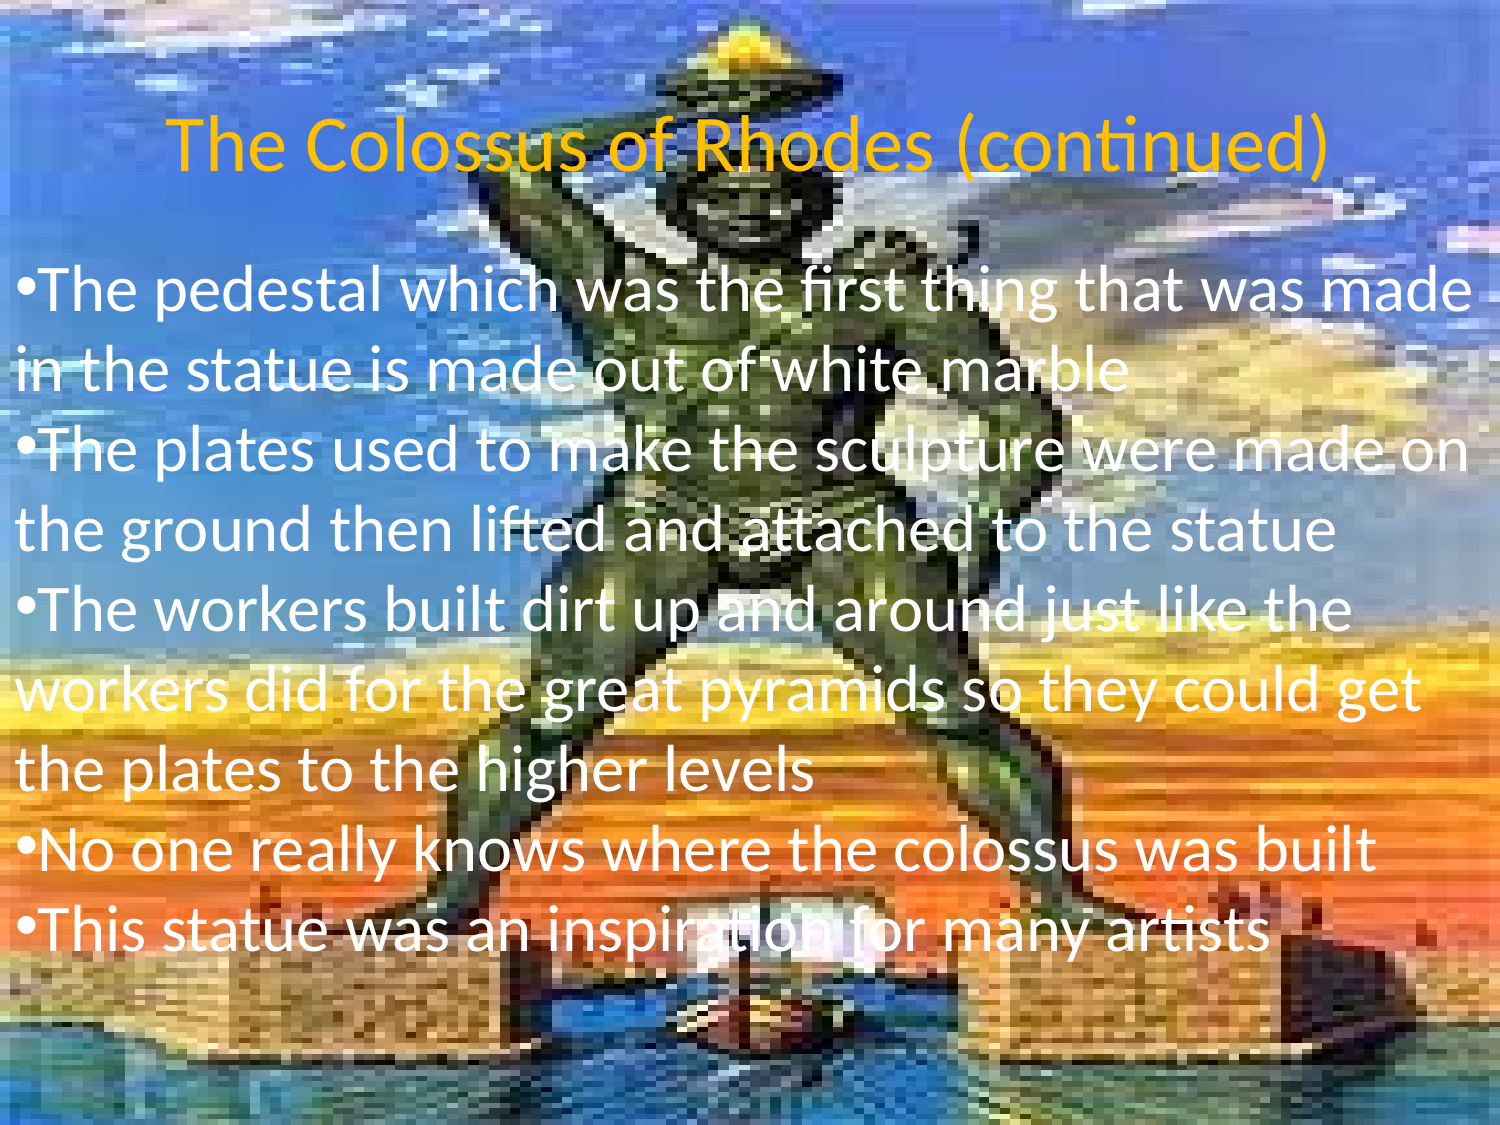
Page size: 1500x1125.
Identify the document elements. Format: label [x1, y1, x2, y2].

list [0, 0, 1500, 1125]
